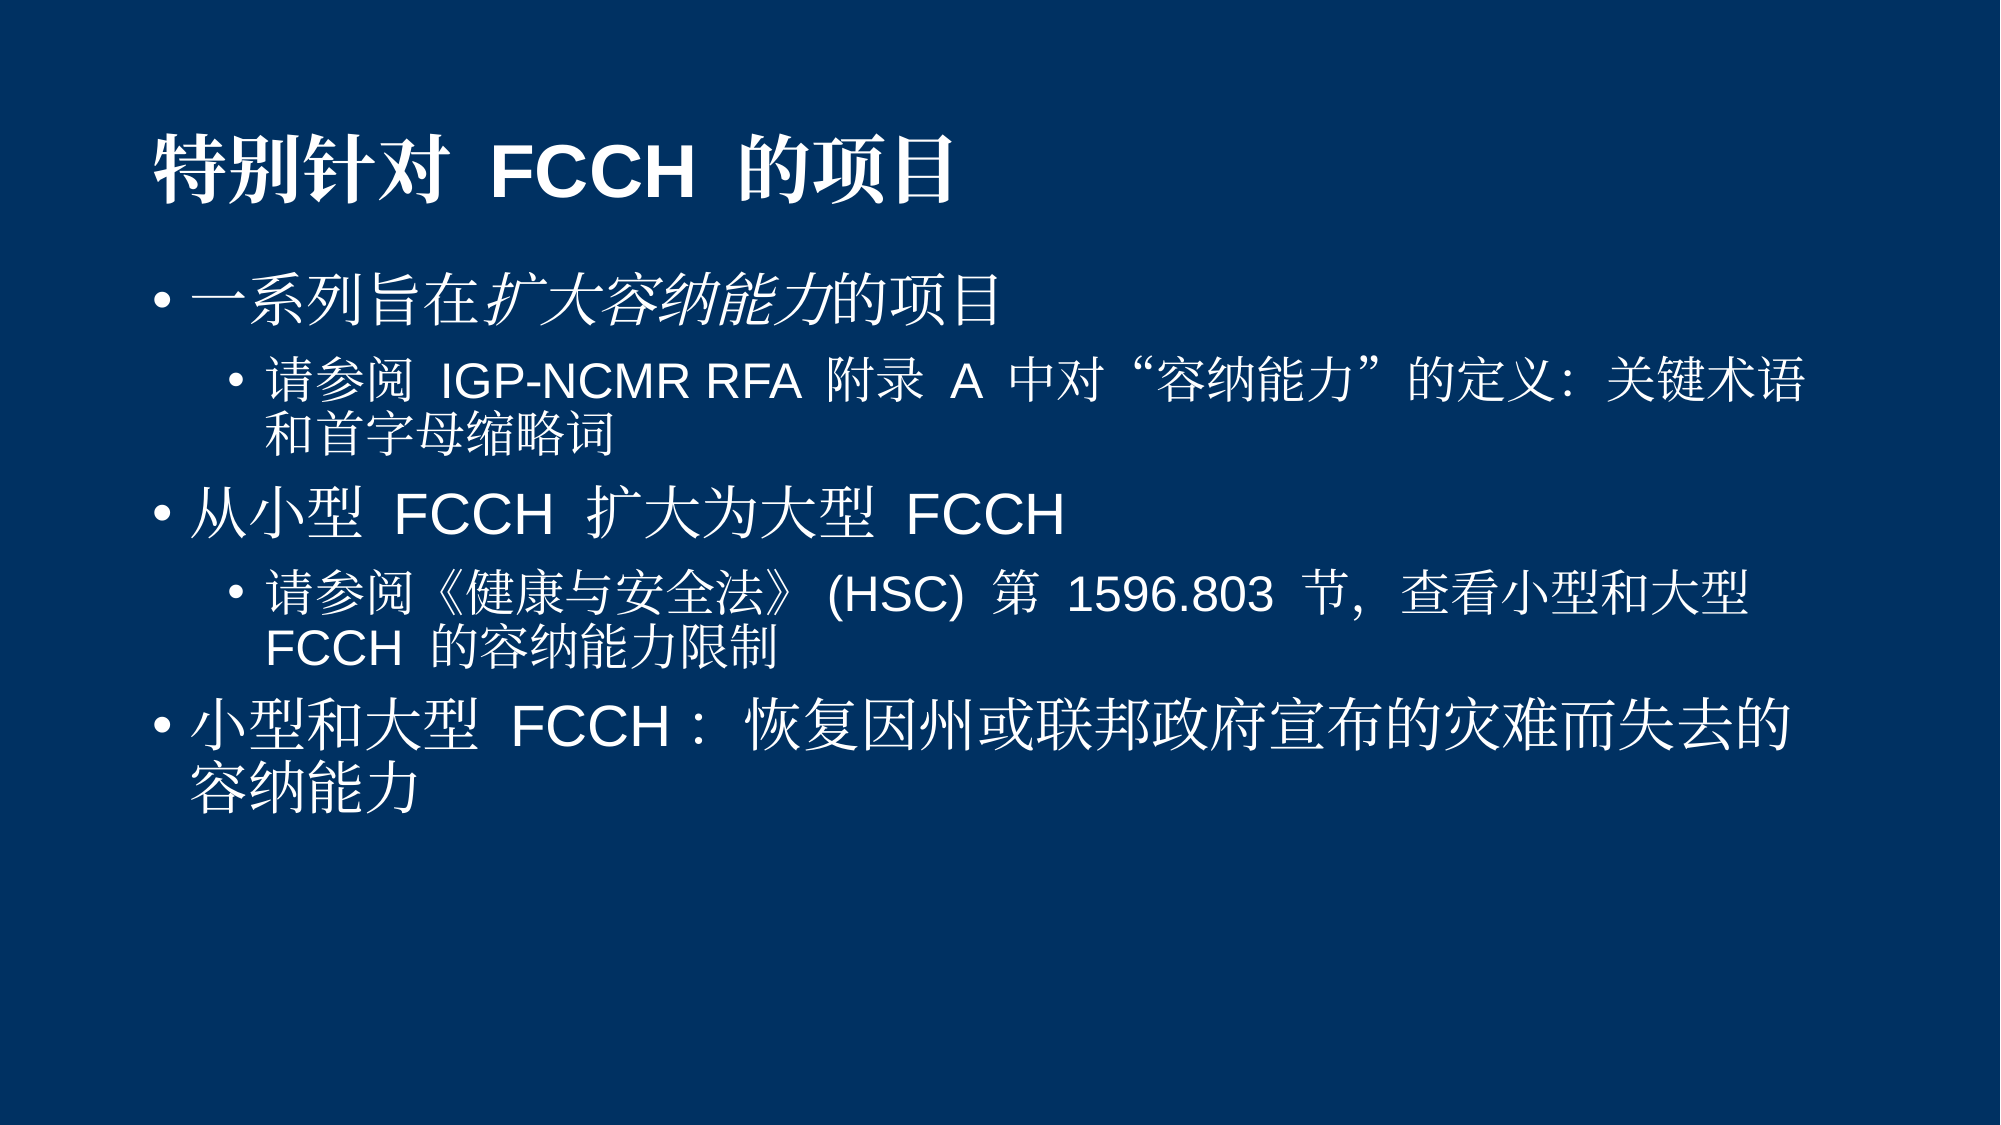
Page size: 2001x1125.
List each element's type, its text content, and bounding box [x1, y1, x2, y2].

title 特别针对 FCCH 的项目 [137, 64, 1863, 263]
list 一系列旨在扩大容纳能力的项目 请参阅 IGP-NCMR RFA 附录 A 中对“容纳能力”的定义：关键术语和首字母缩略词 从小型 FCCH 扩大为大型 FCCH 请参阅《健康与安全法》(HSC) 第 1596.803 节，查看小型和大型 FCCH 的容纳能力限制 小型和大型 FCCH：恢复因州或联邦政府宣布的灾难而失去的容纳能力 [137, 263, 1863, 867]
